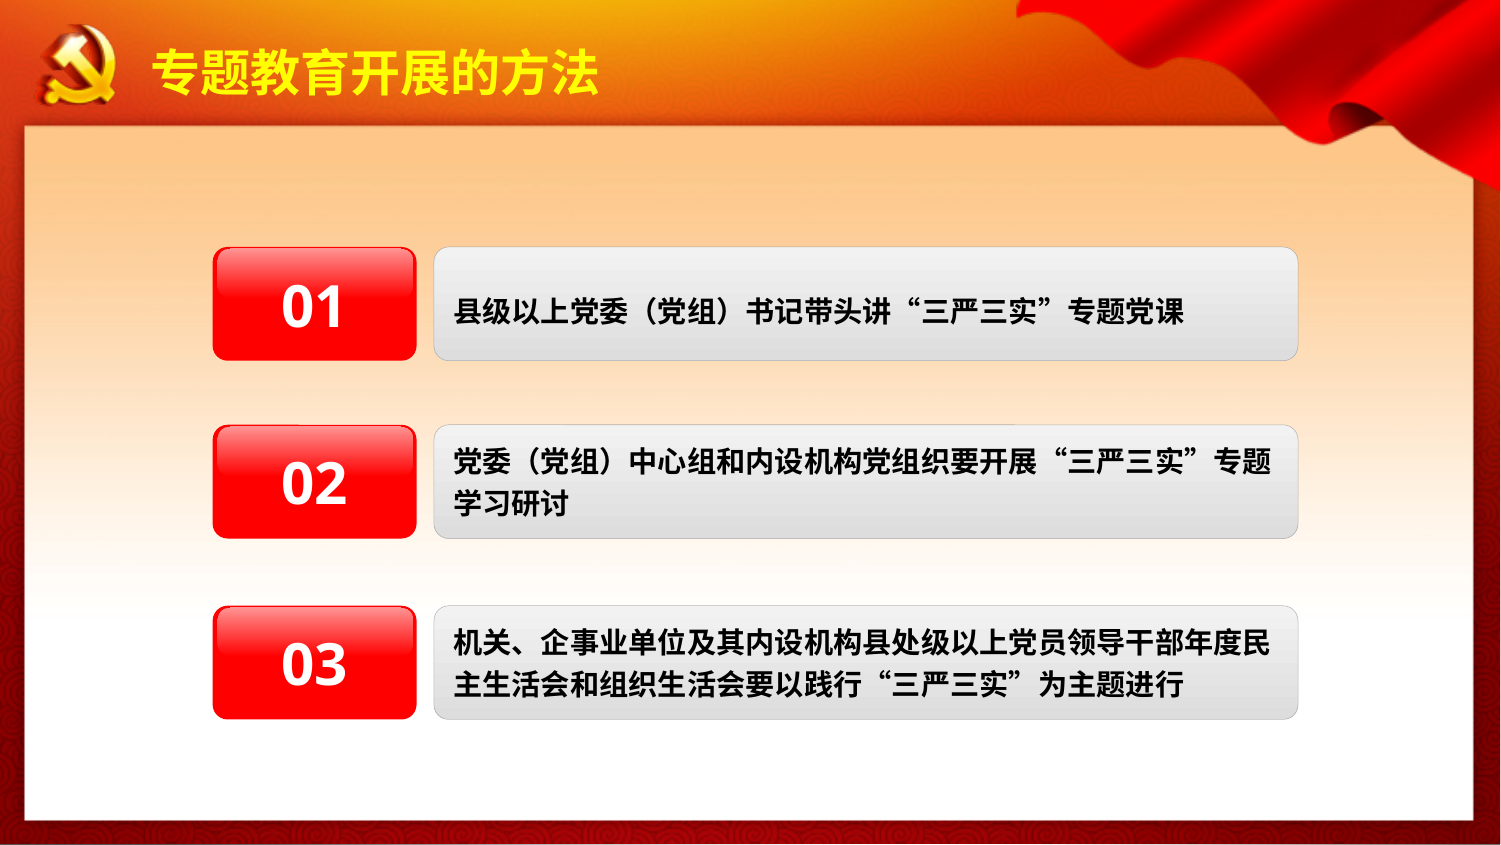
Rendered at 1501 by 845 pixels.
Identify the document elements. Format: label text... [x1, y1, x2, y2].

text_box 党委（党组）中心组和内设机构党组织要开展“三严三实”专题学习研讨 [433, 424, 1299, 539]
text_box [212, 424, 417, 539]
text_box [212, 246, 417, 361]
text_box 县级以上党委（党组）书记带头讲“三严三实”专题党课 [433, 246, 1299, 361]
text_box 专题教育开展的方法 [135, 33, 1088, 109]
picture [0, 0, 1501, 845]
text_box 机关、企事业单位及其内设机构县处级以上党员领导干部年度民主生活会和组织生活会要以践行“三严三实”为主题进行 [433, 605, 1299, 720]
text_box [212, 605, 417, 720]
